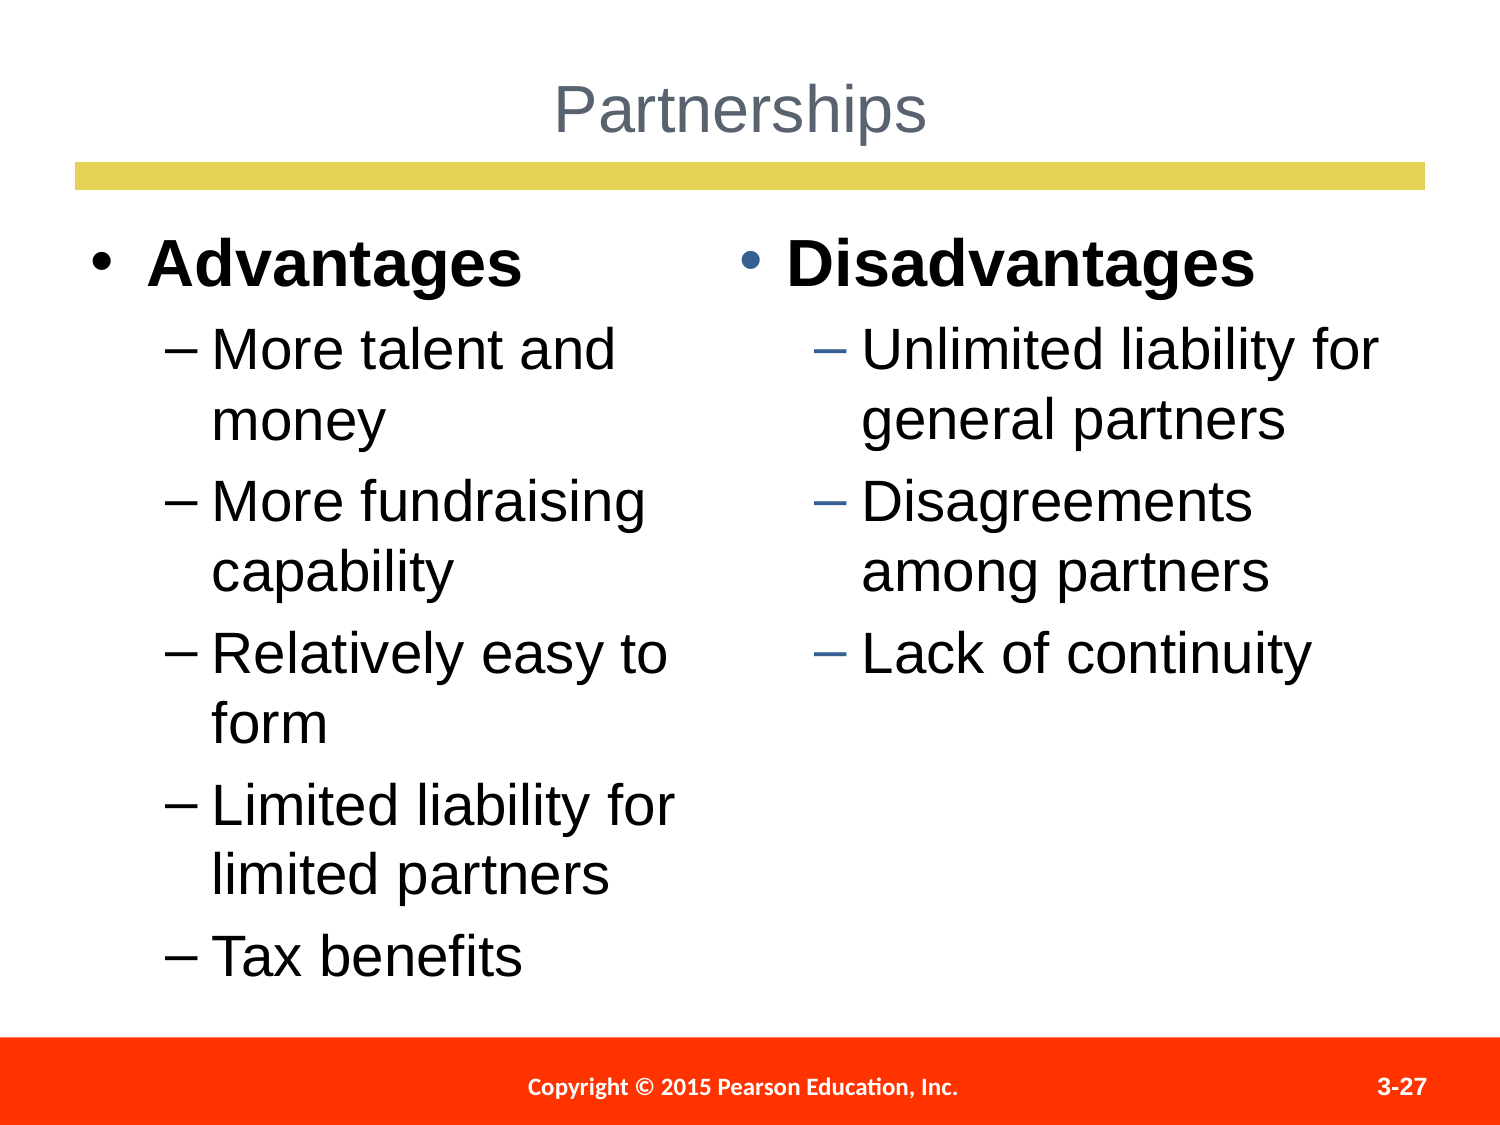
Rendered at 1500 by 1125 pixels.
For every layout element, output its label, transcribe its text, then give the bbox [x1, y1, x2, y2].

list Advantages More talent and money More fundraising capability Relatively easy to form Limited liability for limited partners Tax benefits [74, 212, 726, 1013]
title Partnerships [74, 12, 1426, 201]
text_box Disadvantages Unlimited liability for general partners Disagreements among partners Lack of continuity [725, 212, 1425, 774]
